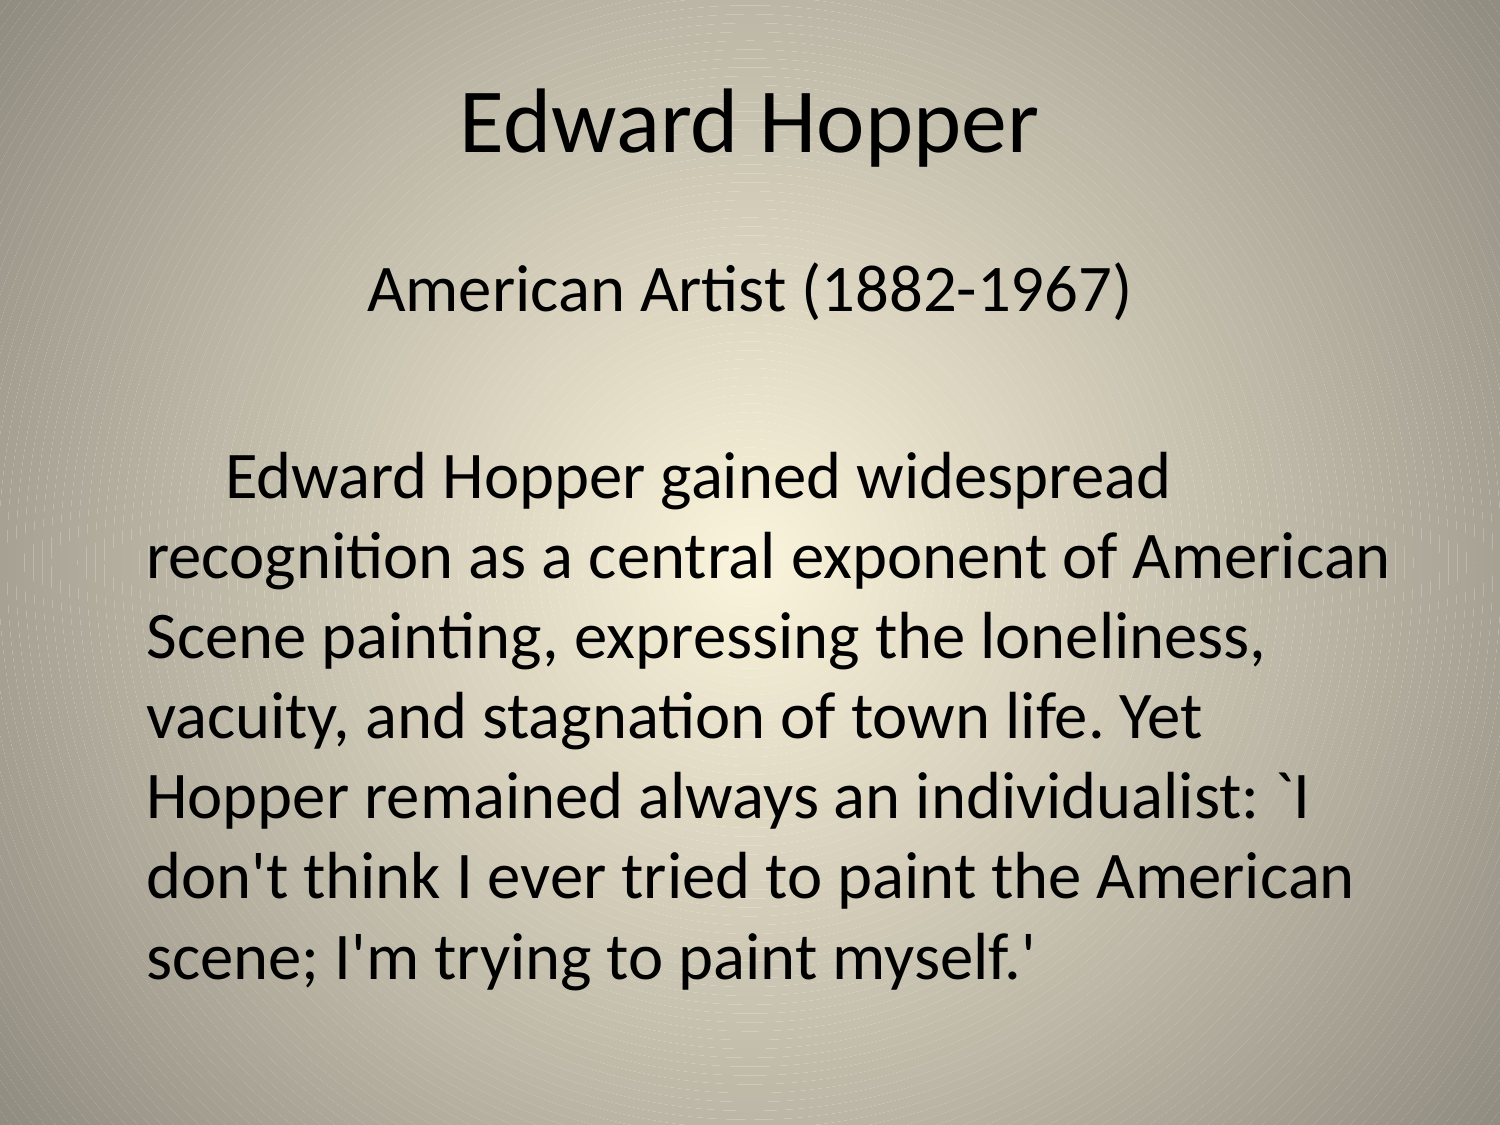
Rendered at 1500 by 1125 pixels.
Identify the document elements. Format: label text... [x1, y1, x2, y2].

list American Artist (1882-1967) Edward Hopper gained widespread recognition as a central exponent of American Scene painting, expressing the loneliness, vacuity, and stagnation of town life. Yet Hopper remained always an individualist: `I don't think I ever tried to paint the American scene; I'm trying to paint myself.' [75, 237, 1425, 1088]
title Edward Hopper [75, 45, 1425, 188]
